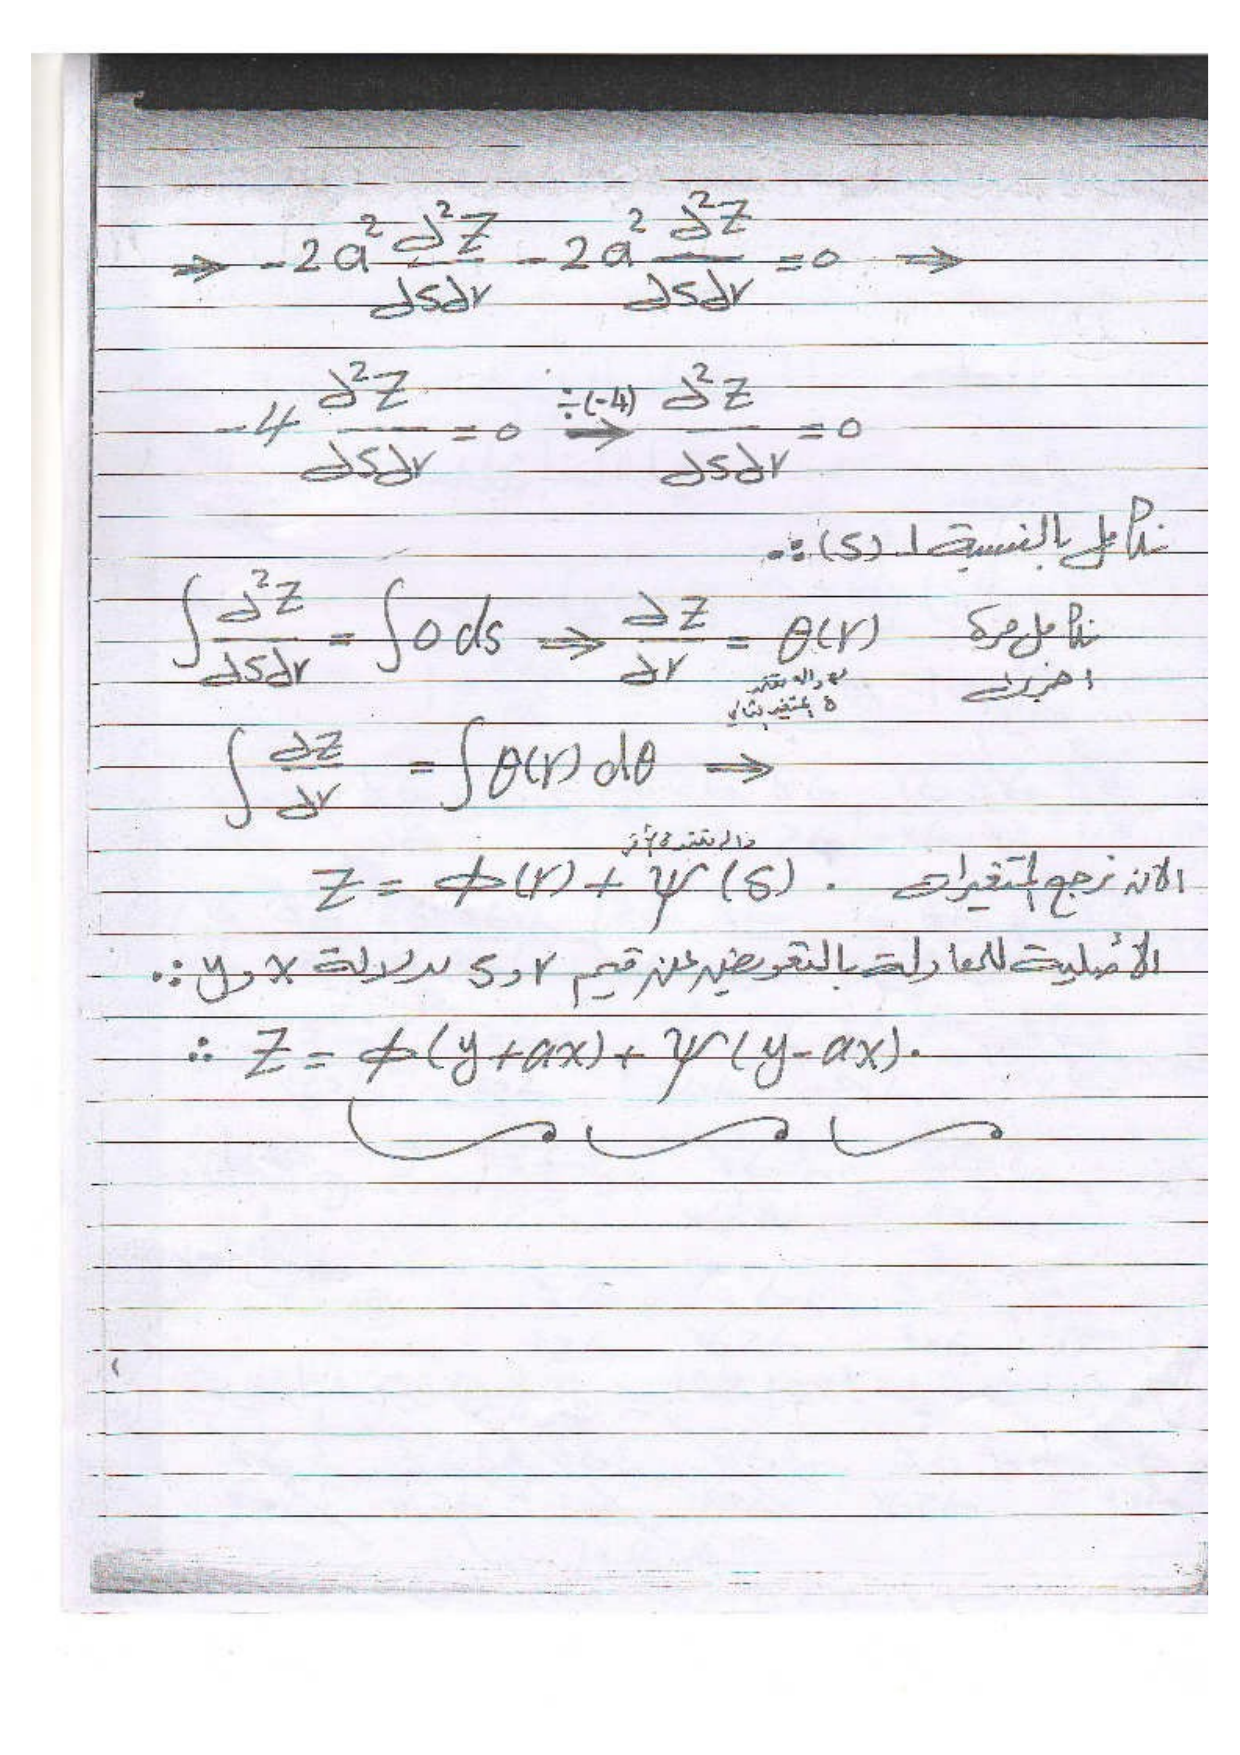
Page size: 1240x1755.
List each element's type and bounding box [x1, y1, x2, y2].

text_box [31, 44, 1209, 1708]
